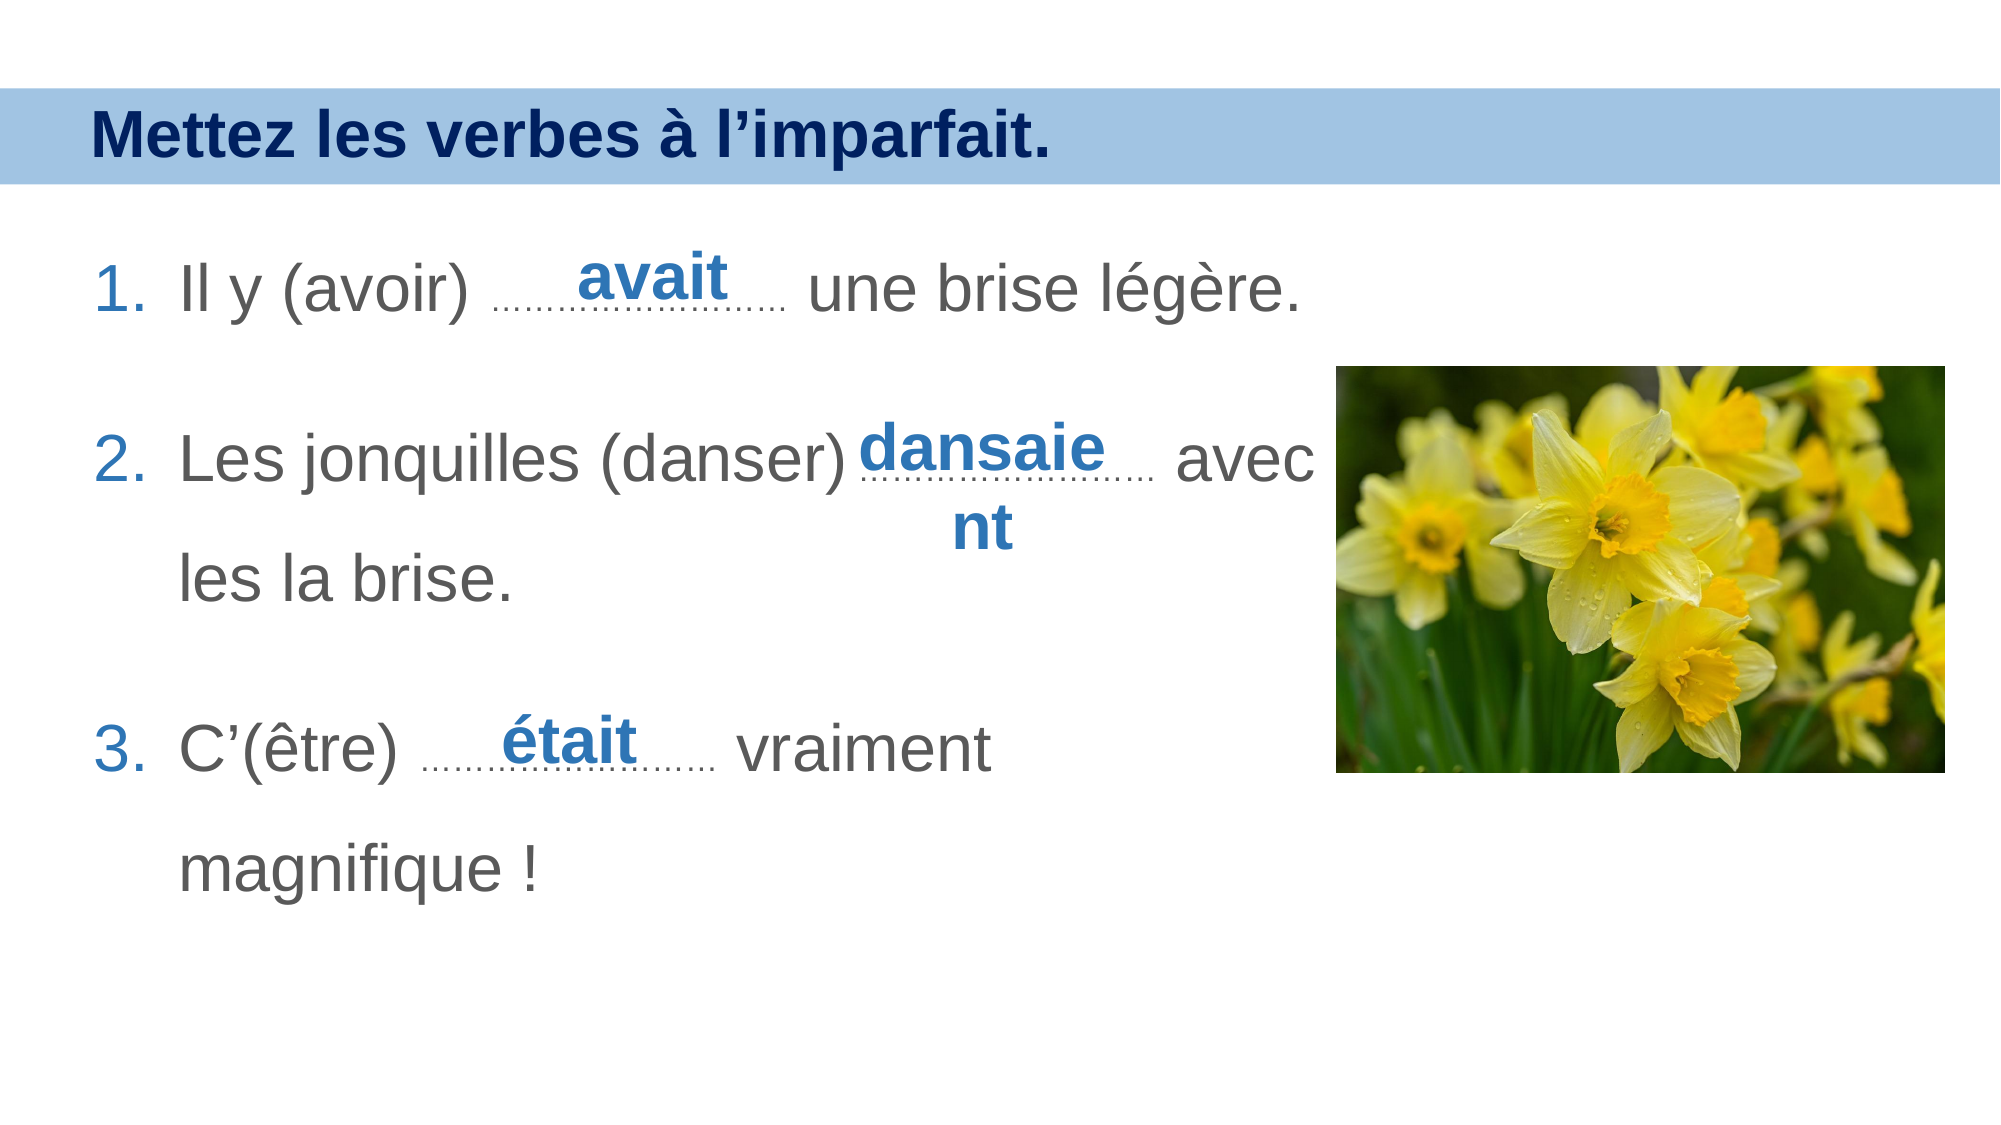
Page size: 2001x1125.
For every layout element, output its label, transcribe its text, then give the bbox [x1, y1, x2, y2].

list Mettez les verbes à l’imparfait. [0, 88, 2000, 185]
text_box dansaient [825, 395, 1140, 571]
text_box avait [496, 225, 811, 321]
text_box Il y (avoir) ……………………… une brise légère. Les jonquilles (danser) ……………………… avec les la brise. C’(être) ……………………… vraiment magnifique ! [78, 190, 1375, 920]
text_box était [412, 689, 727, 785]
picture [1335, 366, 1946, 774]
